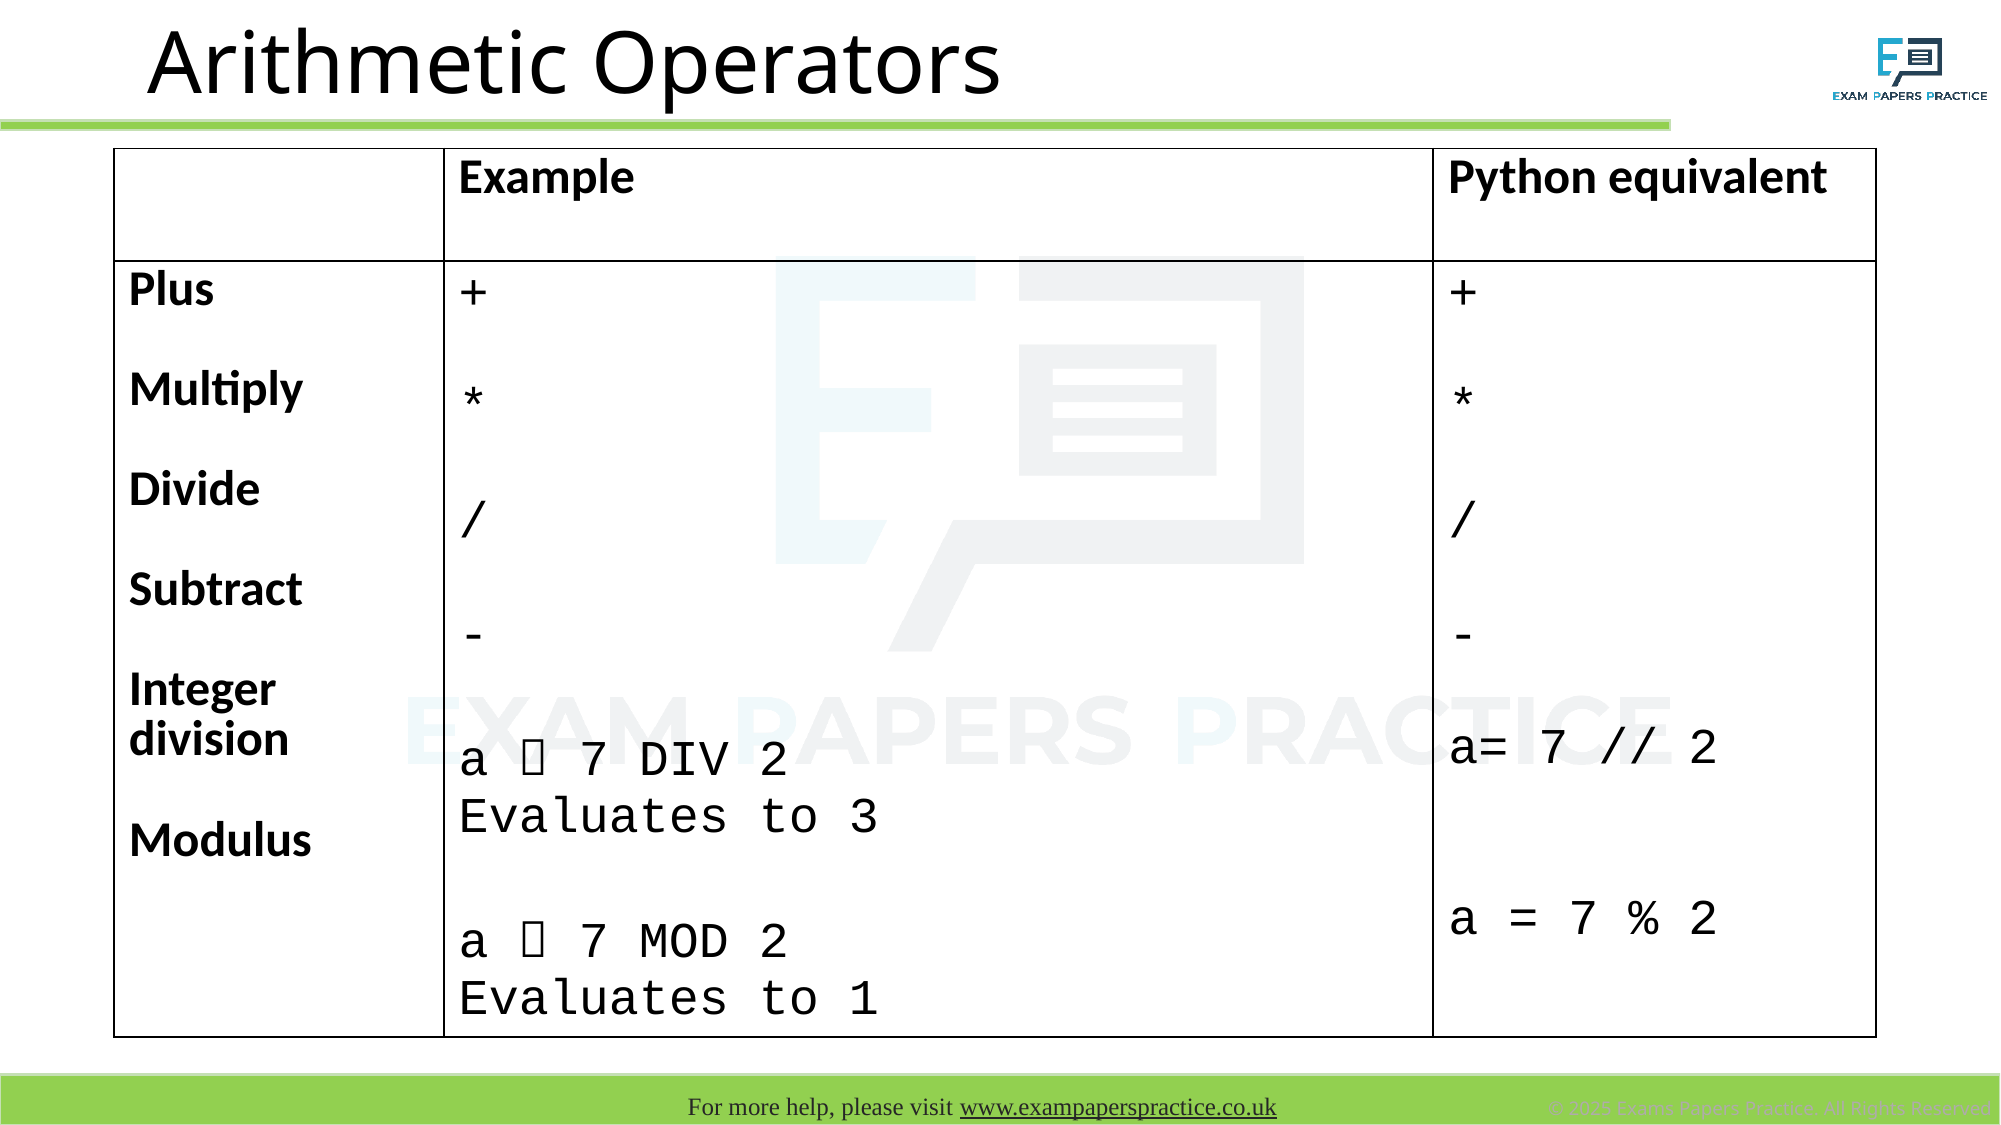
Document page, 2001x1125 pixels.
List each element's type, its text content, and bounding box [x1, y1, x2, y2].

table_cell Plus Multiply Divide Subtract Integer division Modulus [115, 262, 443, 1036]
table_header [115, 149, 443, 260]
table_header Example [445, 149, 1432, 260]
table_cell + * / - a= 7 // 2 a = 7 % 2 [1434, 262, 1875, 1036]
title Arithmetic Operators [132, 11, 1858, 121]
table_cell + * / - a  7 DIV 2 Evaluates to 3 a  7 MOD 2 Evaluates to 1 [445, 262, 1432, 1036]
table_header Python equivalent [1434, 149, 1875, 260]
